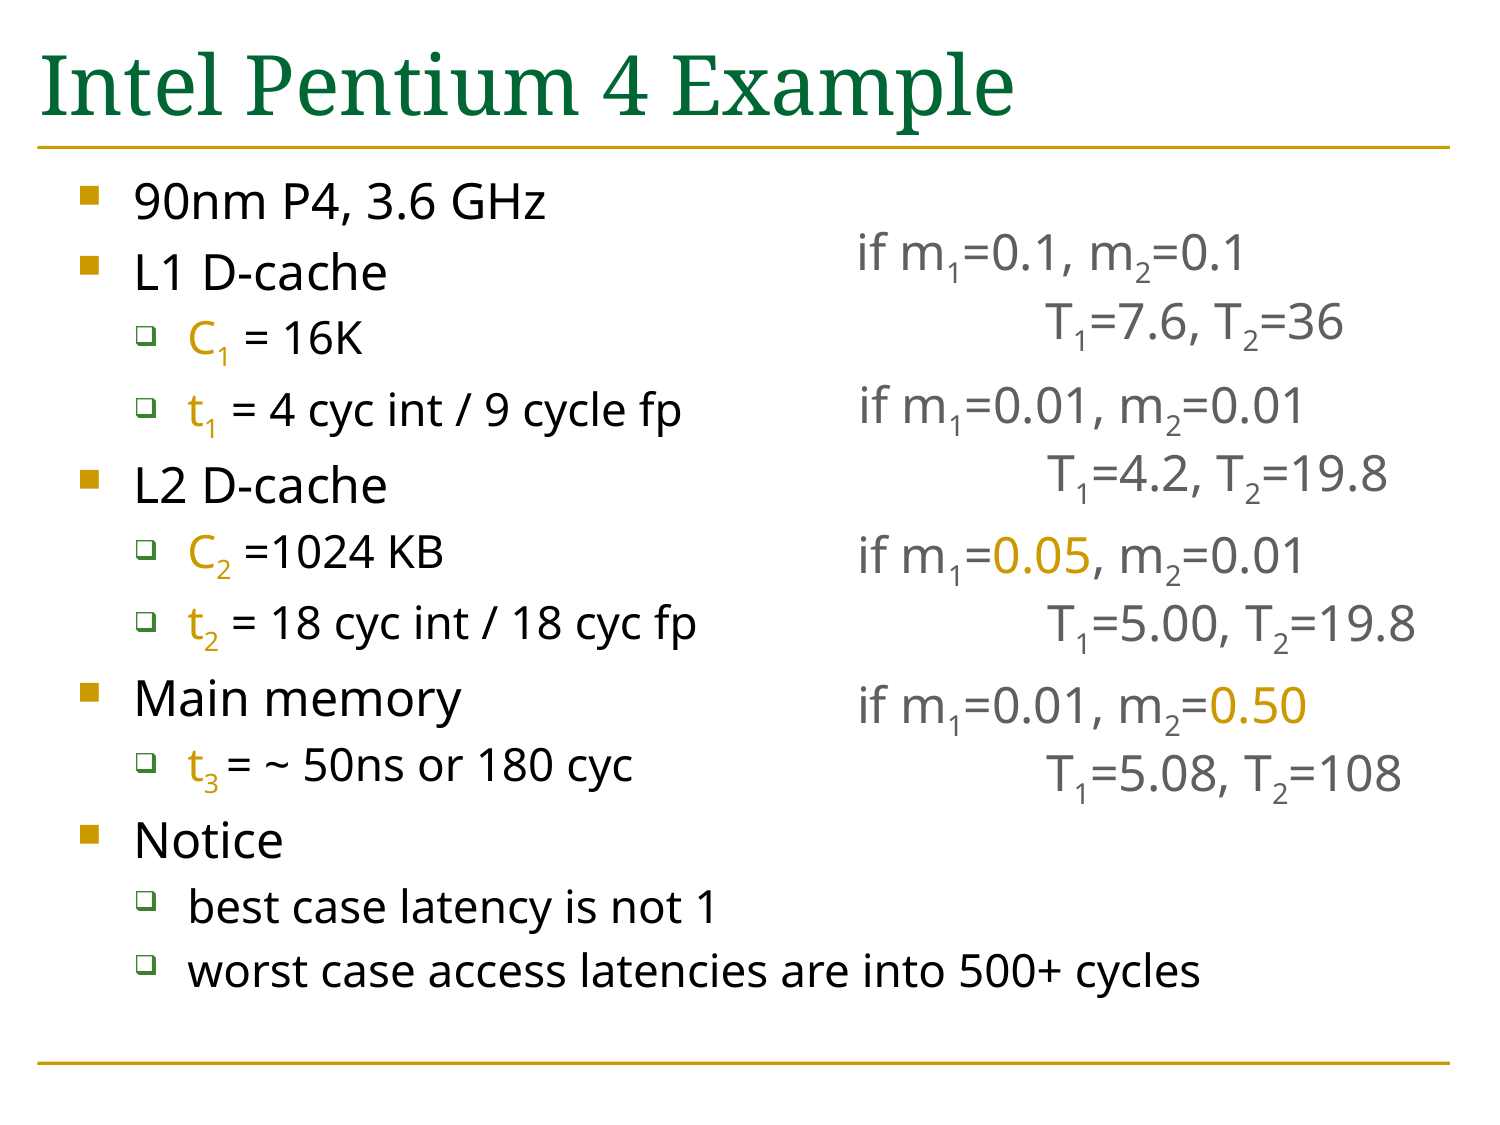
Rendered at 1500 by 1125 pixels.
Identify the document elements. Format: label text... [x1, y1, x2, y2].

text_box if m1=0.01, m2=0.50 T1=5.08, T2=108 [842, 666, 1418, 818]
text_box if m1=0.1, m2=0.1 T1=7.6, T2=36 [841, 213, 1360, 365]
text_box Intel Pentium 4 Example [24, 24, 1438, 200]
list 90nm P4, 3.6 GHz L1 D-cache C1 = 16K t1 = 4 cyc int / 9 cycle fp L2 D-cache C2 =1024 KB t2 = 18 cyc int / 18 cyc fp Main memory t3 = ~ 50ns or 180 cyc Notice best case latency is not 1 worst case access latencies are into 500+ cycles [62, 200, 1338, 1063]
text_box if m1=0.05, m2=0.01 T1=5.00, T2=19.8 [843, 516, 1432, 668]
text_box if m1=0.01, m2=0.01 T1=4.2, T2=19.8 [843, 366, 1404, 516]
